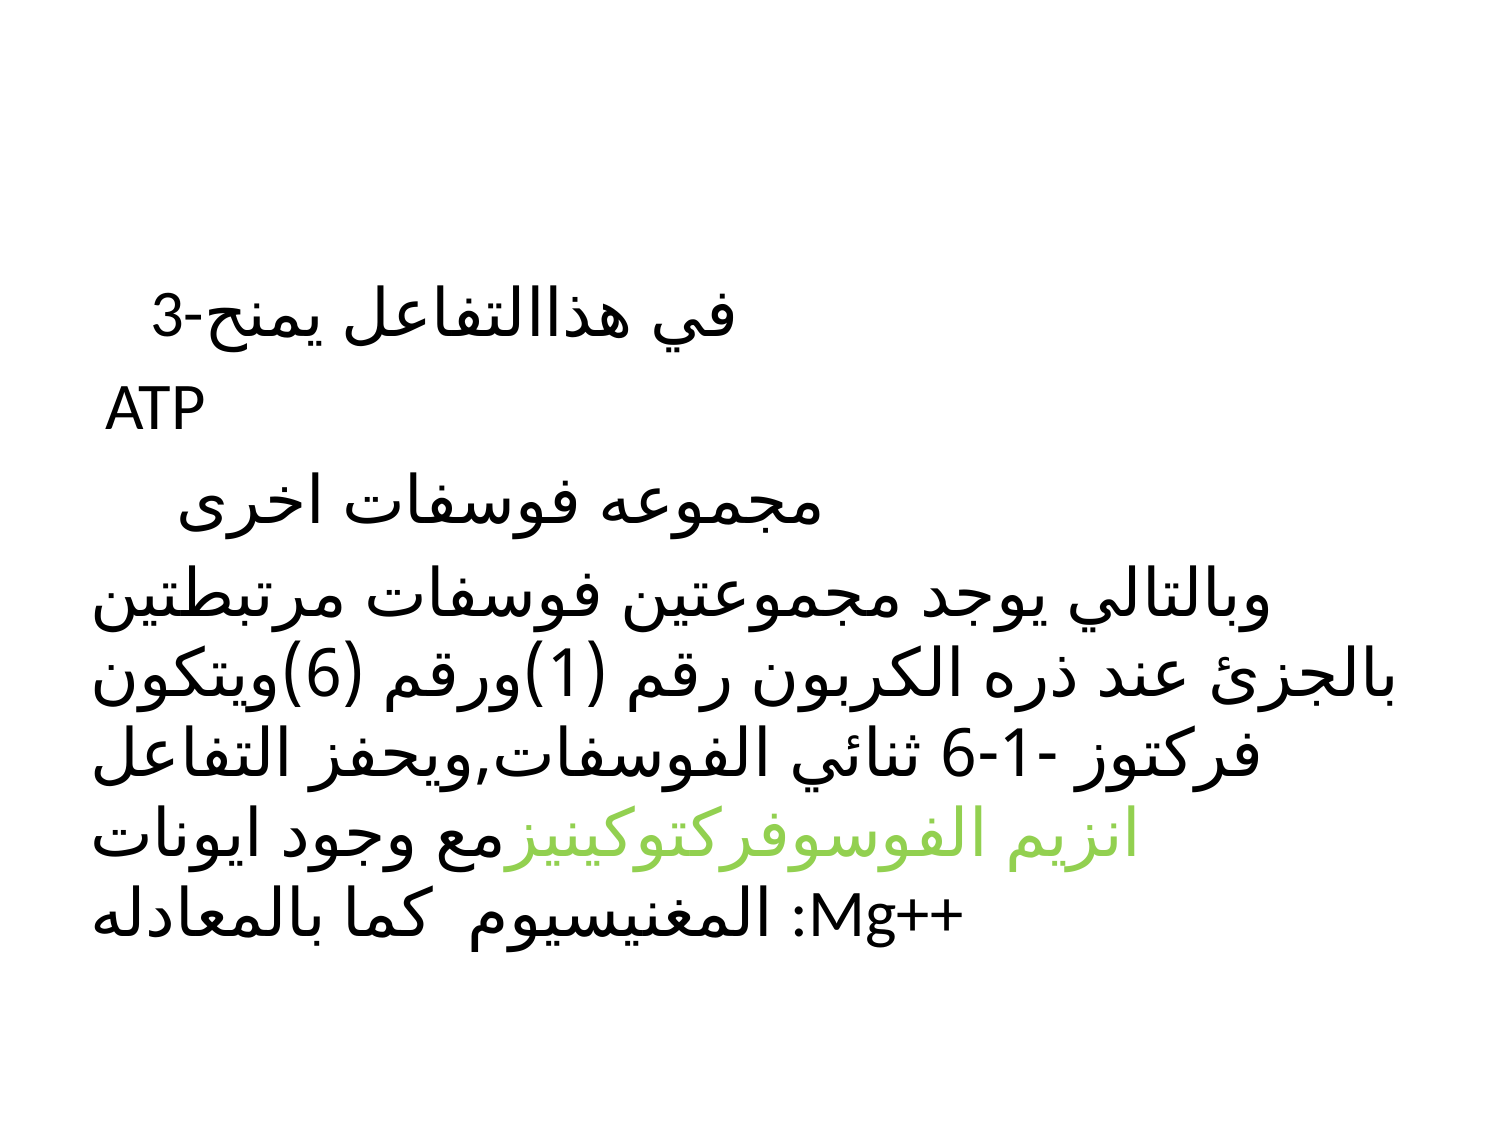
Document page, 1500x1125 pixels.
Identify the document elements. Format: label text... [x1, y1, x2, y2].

list 3-في هذاالتفاعل يمنح ATP مجموعه فوسفات اخرى وبالتالي يوجد مجموعتين فوسفات مرتبطتين بالجزئ عند ذره الكربون رقم (1)ورقم (6)ويتكون فركتوز -1-6 ثنائي الفوسفات,ويحفز التفاعل انزيم الفوسوفركتوكينيزمع وجود ايونات المغنيسيوم كما بالمعادله :Mg++ [75, 262, 1425, 1005]
